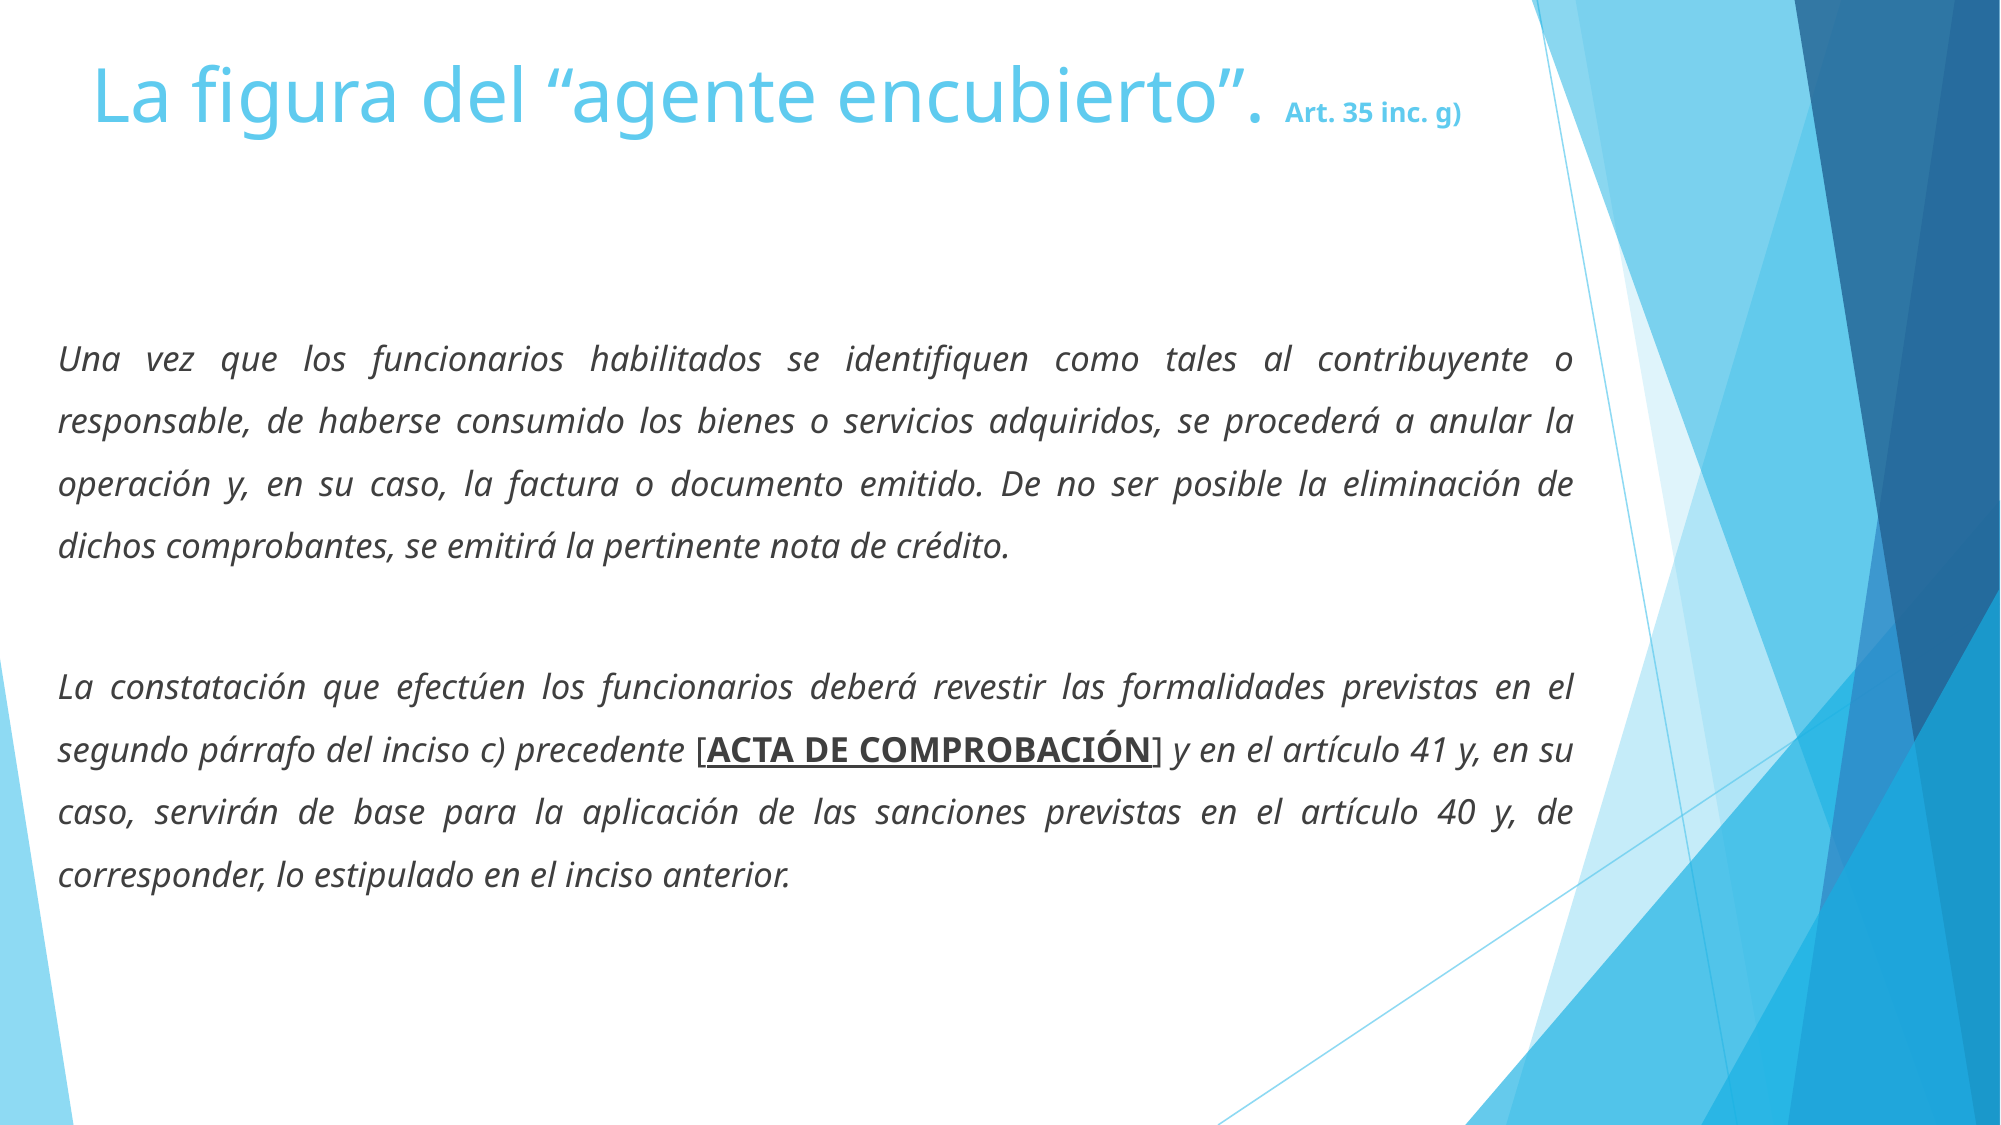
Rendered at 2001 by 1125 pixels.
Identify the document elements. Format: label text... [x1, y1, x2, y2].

title La figura del “agente encubierto”. Art. 35 inc. g) [76, 40, 1508, 181]
list Una vez que los funcionarios habilitados se identifiquen como tales al contribuyente o responsable, de haberse consumido los bienes o servicios adquiridos, se procederá a anular la operación y, en su caso, la factura o documento emitido. De no ser posible la eliminación de dichos comprobantes, se emitirá la pertinente nota de crédito. La constatación que efectúen los funcionarios deberá revestir las formalidades previstas en el segundo párrafo del inciso c) precedente [ACTA DE COMPROBACIÓN] y en el artículo 41 y, en su caso, servirán de base para la aplicación de las sanciones previstas en el artículo 40 y, de corresponder, lo estipulado en el inciso anterior. [42, 245, 1590, 1044]
